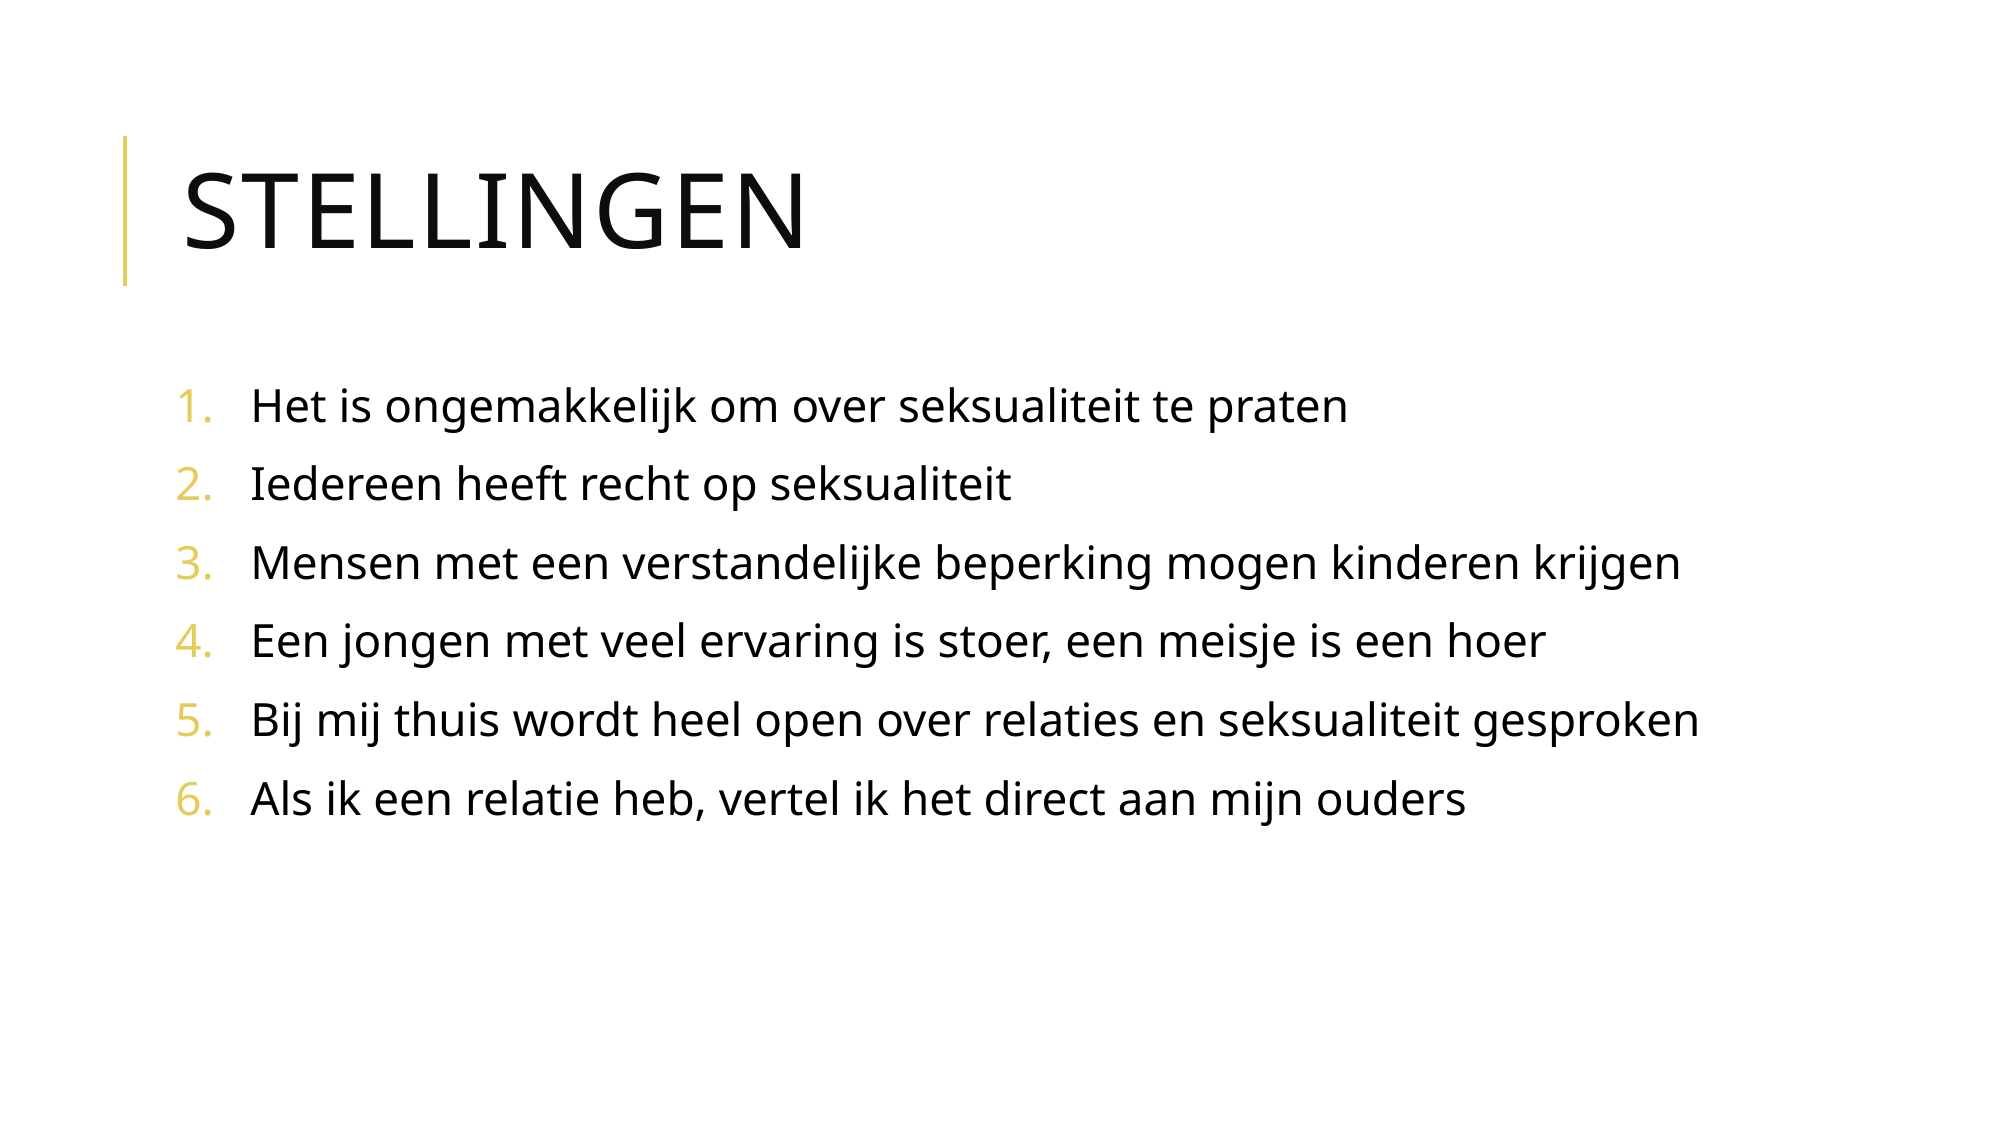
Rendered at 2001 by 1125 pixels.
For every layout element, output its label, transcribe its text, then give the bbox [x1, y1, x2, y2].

list Het is ongemakkelijk om over seksualiteit te praten Iedereen heeft recht op seksualiteit Mensen met een verstandelijke beperking mogen kinderen krijgen Een jongen met veel ervaring is stoer, een meisje is een hoer Bij mij thuis wordt heel open over relaties en seksualiteit gesproken Als ik een relatie heb, vertel ik het direct aan mijn ouders [168, 375, 1763, 914]
title Stellingen [168, 96, 1763, 342]
